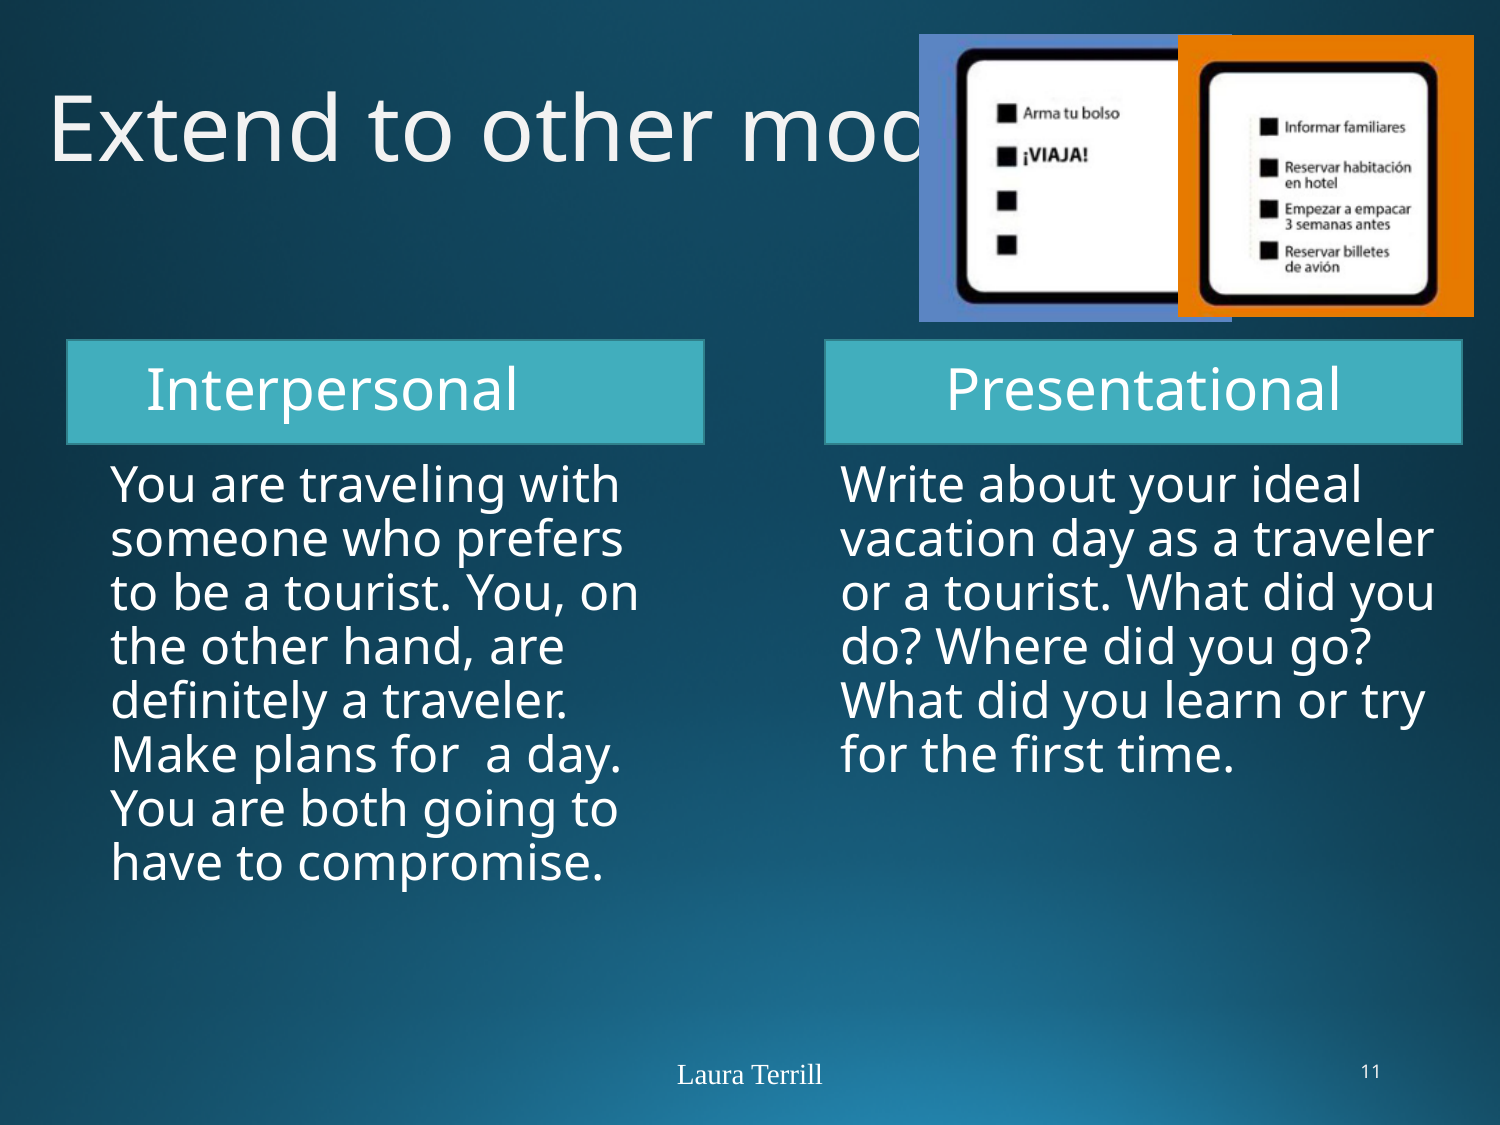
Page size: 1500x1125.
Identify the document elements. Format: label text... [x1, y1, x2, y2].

list You are traveling with someone who prefers to be a tourist. You, on the other hand, are definitely a traveler. Make plans for a day. You are both going to have to compromise. [95, 452, 685, 955]
picture [0, 0, 1500, 1125]
list Interpersonal [66, 339, 705, 445]
list Write about your ideal vacation day as a traveler or a tourist. What did you do? Where did you go? What did you learn or try for the first time. [825, 452, 1463, 955]
title Extend to other modes [31, 23, 1326, 241]
list Presentational [824, 339, 1463, 445]
footer Laura Terrill [496, 1042, 1004, 1103]
slide_number 11 [1059, 1042, 1397, 1103]
